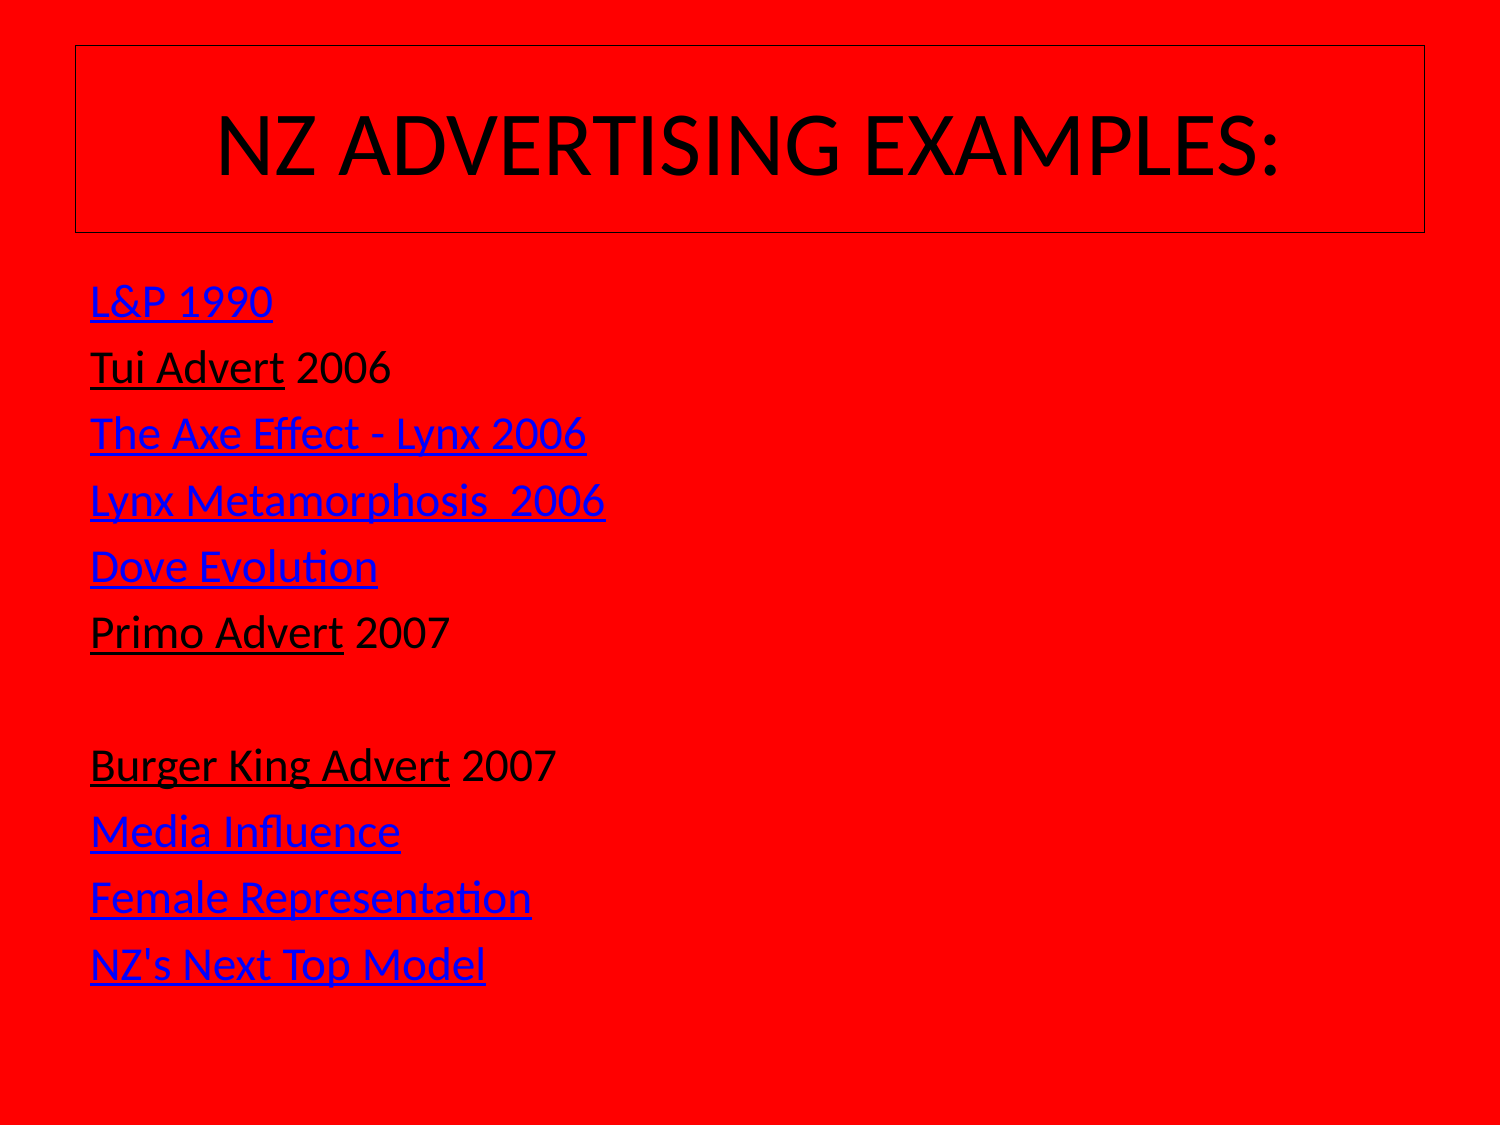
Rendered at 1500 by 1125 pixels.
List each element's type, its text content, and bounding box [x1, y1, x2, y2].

list L&P 1990 Tui Advert 2006 The Axe Effect - Lynx 2006 Lynx Metamorphosis 2006 Dove Evolution Primo Advert 2007 Burger King Advert 2007 Media Influence Female Representation NZ's Next Top Model [75, 262, 1425, 1005]
title NZ ADVERTISING EXAMPLES: [75, 45, 1425, 233]
